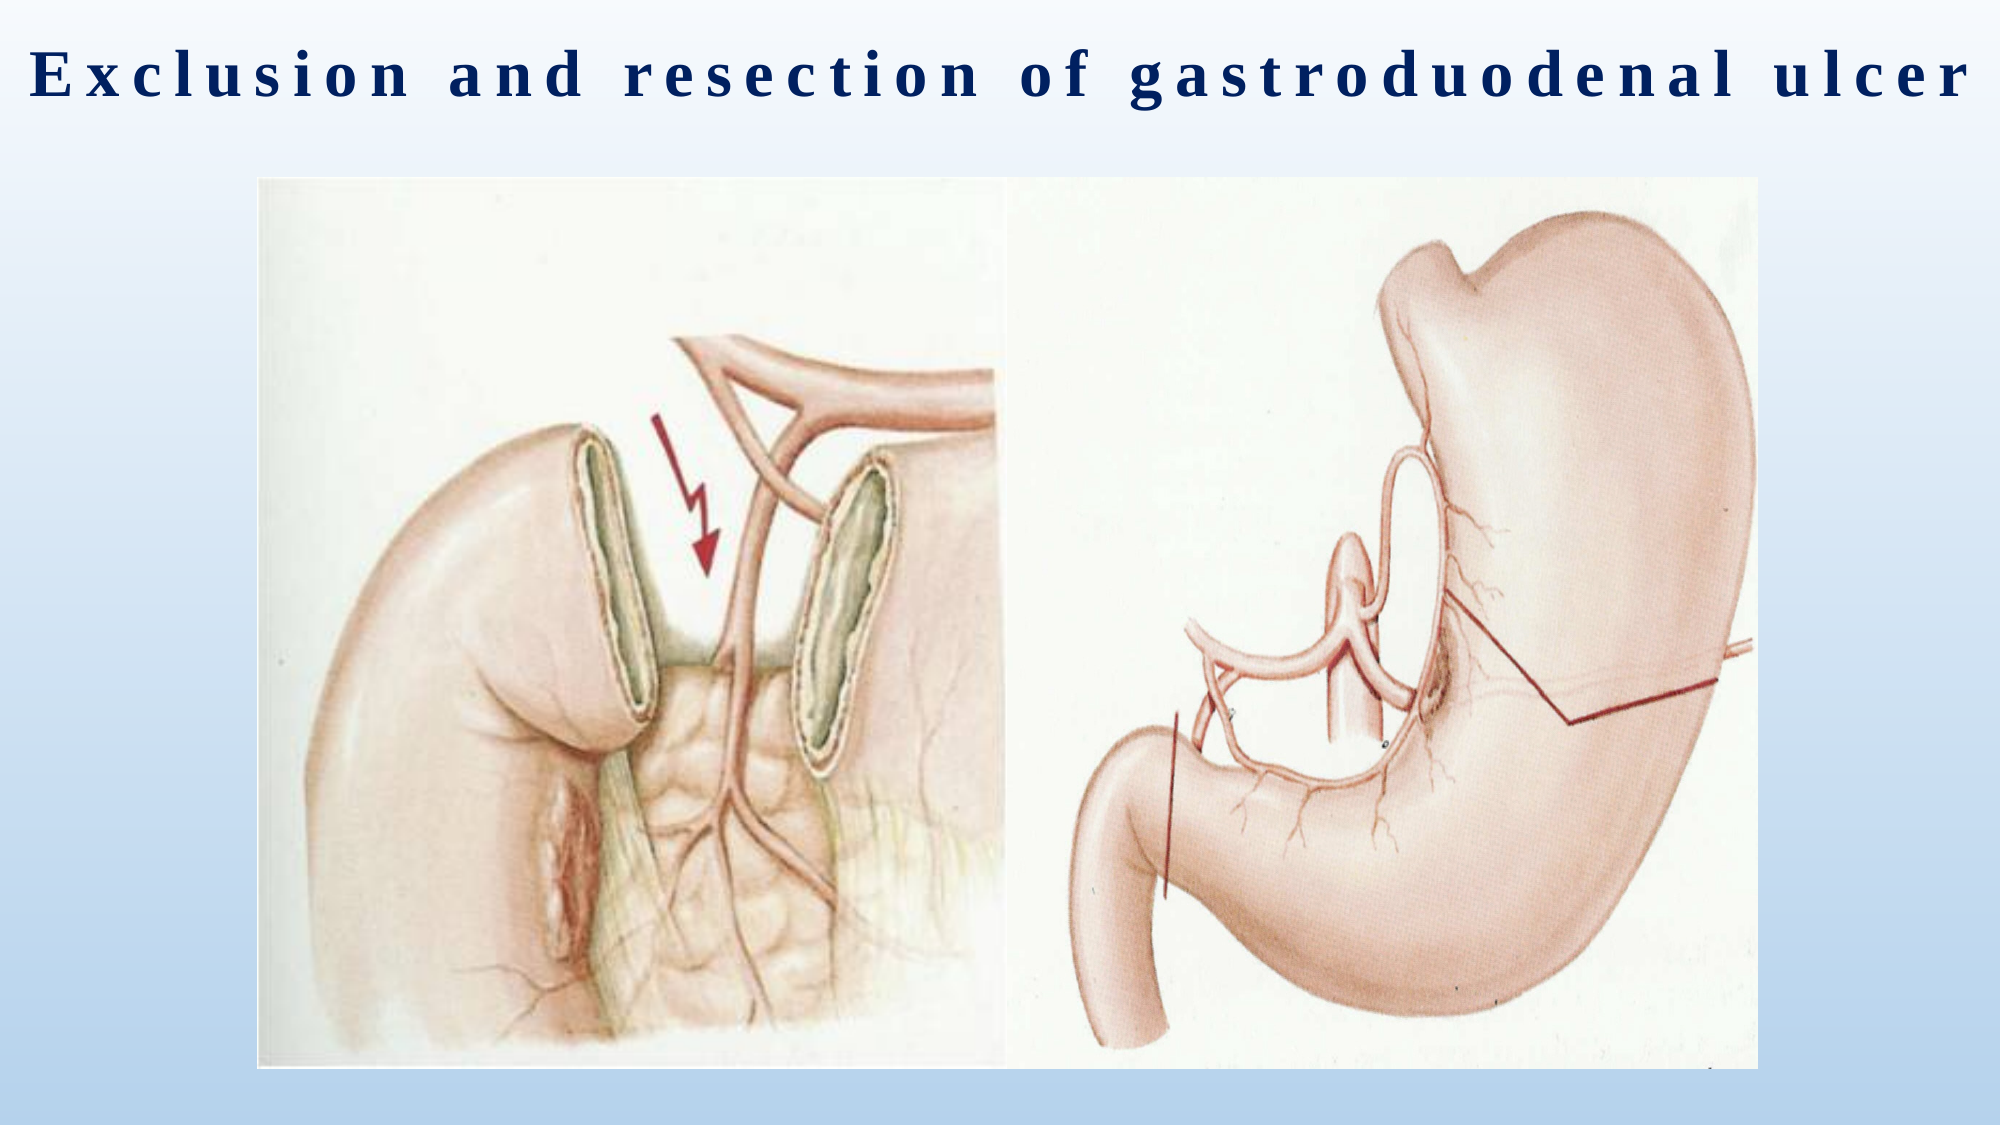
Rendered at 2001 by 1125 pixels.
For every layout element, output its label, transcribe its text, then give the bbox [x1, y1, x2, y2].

picture [257, 177, 1758, 1069]
text_box Exclusion and resection of gastroduodenal ulcer [6, 22, 1994, 118]
